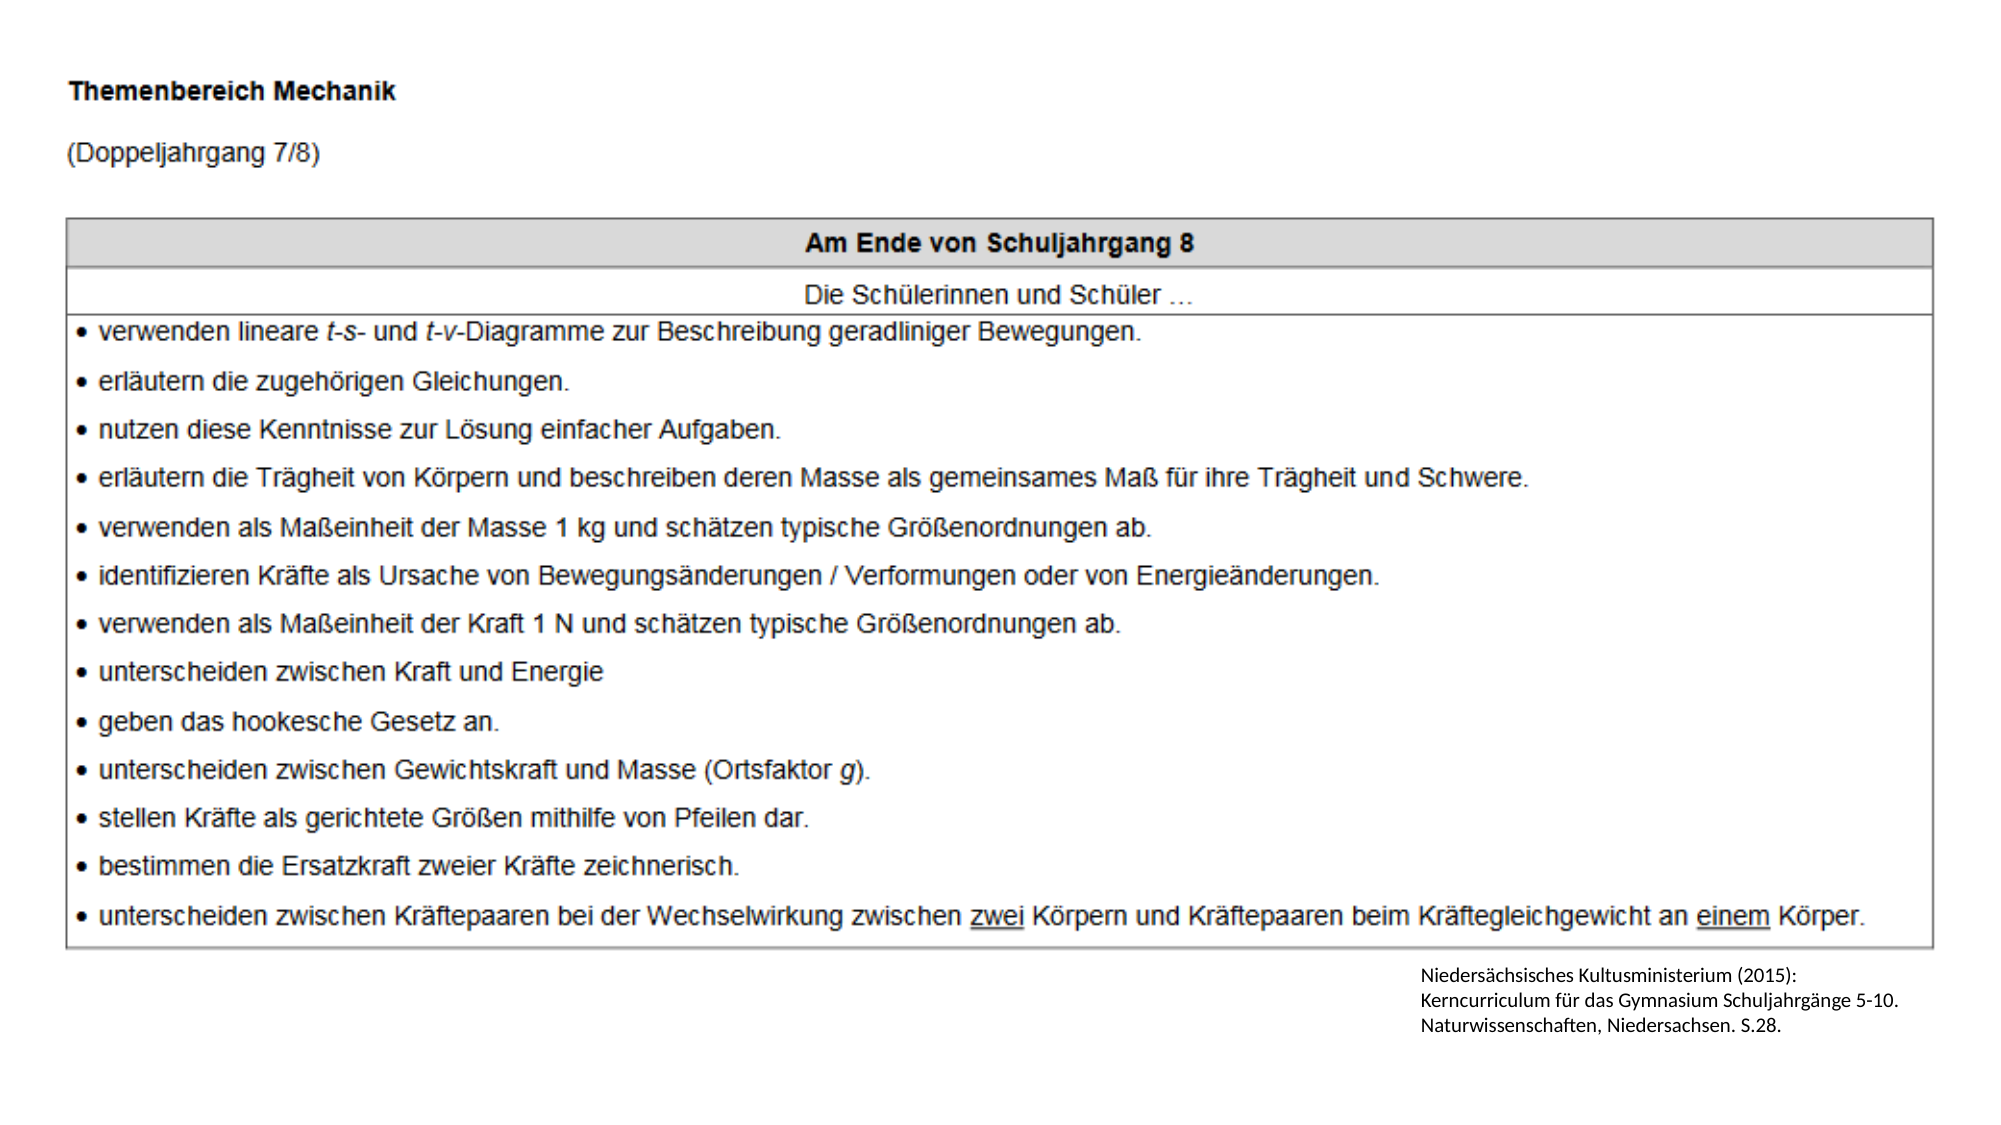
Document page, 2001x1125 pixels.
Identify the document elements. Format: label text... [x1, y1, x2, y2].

text_box Niedersächsisches Kultusministerium (2015): Kerncurriculum für das Gymnasium Schuljahrgänge 5-10. Naturwissenschaften, Niedersachsen. S.28. [1405, 964, 1930, 1044]
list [41, 68, 1946, 964]
